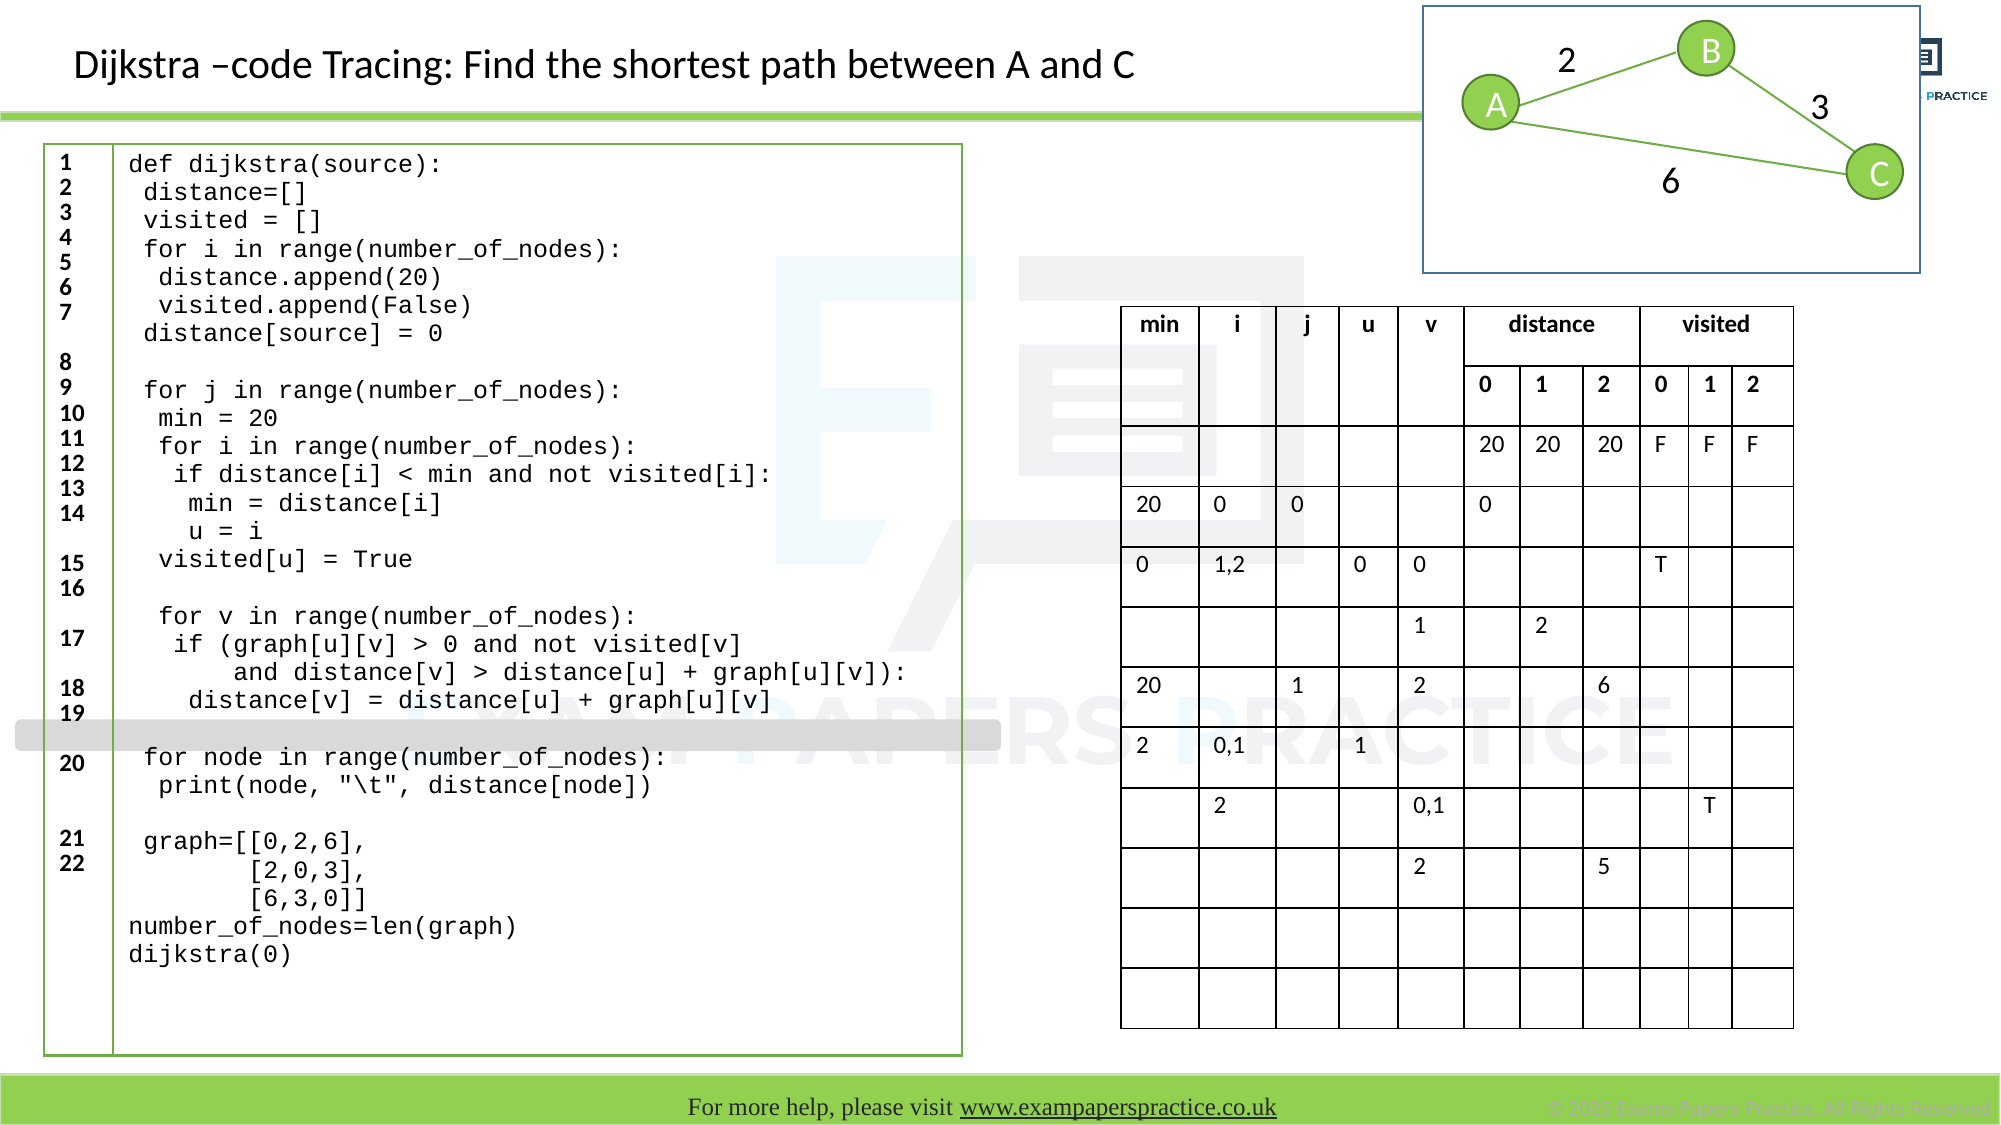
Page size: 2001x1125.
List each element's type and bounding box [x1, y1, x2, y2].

table_cell [1465, 969, 1519, 1028]
table_cell [1689, 367, 1731, 425]
table_cell [1465, 909, 1519, 967]
table_header [1277, 307, 1338, 425]
table_cell [1465, 608, 1519, 666]
table_cell [1465, 487, 1519, 546]
table_cell [1641, 427, 1688, 486]
table_cell [1641, 969, 1688, 1028]
table_cell [1340, 969, 1397, 1028]
table_cell [1399, 728, 1463, 787]
table_cell [1584, 668, 1639, 726]
table_cell [1465, 548, 1519, 606]
table_cell [1399, 909, 1463, 967]
table_cell [1200, 849, 1275, 907]
table_cell [1465, 367, 1519, 425]
table_cell [1733, 969, 1793, 1028]
table_cell [1584, 367, 1639, 425]
table_cell [1465, 849, 1519, 907]
text_box [963, 719, 1002, 752]
table_cell [1733, 427, 1793, 486]
table_cell [1340, 487, 1397, 546]
text_box [58, 29, 1152, 94]
table_header [1200, 307, 1275, 425]
table_cell [1584, 548, 1639, 606]
table_cell [1584, 909, 1639, 967]
text_box [14, 719, 43, 752]
table_cell [1584, 789, 1639, 847]
table_cell [1399, 849, 1463, 907]
table_cell [1399, 969, 1463, 1028]
table_cell [1122, 728, 1198, 787]
table_cell [1340, 728, 1397, 787]
table_cell [1521, 487, 1582, 546]
table_cell [1200, 728, 1275, 787]
table_cell [1340, 668, 1397, 726]
table_cell [1641, 548, 1688, 606]
table_cell [1584, 487, 1639, 546]
table_cell [1122, 668, 1198, 726]
table_cell [1200, 548, 1275, 606]
table_cell [1465, 427, 1519, 486]
table_cell [1733, 909, 1793, 967]
table_cell [1521, 849, 1582, 907]
table_cell [1584, 608, 1639, 666]
table_cell [1689, 969, 1731, 1028]
table_cell [1521, 427, 1582, 486]
table_cell [1521, 548, 1582, 606]
table_header [1122, 307, 1198, 425]
table_cell [1200, 487, 1275, 546]
table_cell [1277, 969, 1338, 1028]
table_cell [1277, 849, 1338, 907]
table_cell [1733, 789, 1793, 847]
table_cell [1122, 909, 1198, 967]
table_cell [1122, 548, 1198, 606]
table_cell [1399, 427, 1463, 486]
table_cell [1733, 728, 1793, 787]
table_cell [1200, 909, 1275, 967]
table_cell [1277, 548, 1338, 606]
table_header [1399, 307, 1463, 425]
table_cell [1689, 789, 1731, 847]
table_cell [1277, 728, 1338, 787]
table_cell [1200, 969, 1275, 1028]
table_header [114, 145, 961, 1054]
table_cell [1122, 849, 1198, 907]
table_header [1641, 307, 1793, 365]
table_cell [1200, 608, 1275, 666]
table_cell [1733, 487, 1793, 546]
table_cell [1733, 849, 1793, 907]
table_cell [1521, 608, 1582, 666]
table_header [1340, 307, 1397, 425]
table_cell [1521, 969, 1582, 1028]
table_cell [1641, 668, 1688, 726]
table_cell [1641, 849, 1688, 907]
table_cell [1399, 608, 1463, 666]
table_cell [1521, 909, 1582, 967]
table_cell [1584, 427, 1639, 486]
table_cell [1641, 909, 1688, 967]
table_cell [1733, 668, 1793, 726]
table_cell [1689, 487, 1731, 546]
table_cell [1277, 668, 1338, 726]
table_cell [1733, 608, 1793, 666]
table_cell [1200, 789, 1275, 847]
table_cell [1689, 427, 1731, 486]
table_cell [1584, 728, 1639, 787]
table_cell [1641, 789, 1688, 847]
table_header [1465, 307, 1639, 365]
table_cell [1584, 849, 1639, 907]
table_cell [1122, 969, 1198, 1028]
table_cell [1200, 668, 1275, 726]
table_cell [1122, 789, 1198, 847]
table_cell [1689, 909, 1731, 967]
table_cell [1277, 487, 1338, 546]
table_cell [1465, 668, 1519, 726]
table_cell [1122, 608, 1198, 666]
table_cell [1689, 548, 1731, 606]
table_cell [1399, 548, 1463, 606]
table_cell [1689, 849, 1731, 907]
table_cell [1521, 367, 1582, 425]
table_cell [1641, 608, 1688, 666]
table_cell [1277, 608, 1338, 666]
table_cell [1399, 668, 1463, 726]
table_cell [1200, 427, 1275, 486]
table_cell [1521, 668, 1582, 726]
table_cell [1340, 608, 1397, 666]
table_cell [1465, 789, 1519, 847]
table_cell [1733, 367, 1793, 425]
table_cell [1641, 487, 1688, 546]
table_cell [1340, 427, 1397, 486]
table_cell [1465, 728, 1519, 787]
table_cell [1689, 668, 1731, 726]
table_cell [1277, 789, 1338, 847]
table_cell [1521, 789, 1582, 847]
table_cell [1122, 427, 1198, 486]
table_header [45, 145, 112, 1054]
table_cell [1122, 487, 1198, 546]
table_cell [1399, 487, 1463, 546]
table_cell [1733, 548, 1793, 606]
table_cell [1340, 909, 1397, 967]
table_cell [1340, 789, 1397, 847]
table_cell [1641, 728, 1688, 787]
table_cell [1340, 548, 1397, 606]
table_cell [1689, 728, 1731, 787]
table_cell [1689, 608, 1731, 666]
table_cell [1584, 969, 1639, 1028]
table_cell [1521, 728, 1582, 787]
text_box [1422, 5, 1921, 274]
table_cell [1399, 789, 1463, 847]
table_cell [1277, 427, 1338, 486]
table_cell [1641, 367, 1688, 425]
table_cell [1340, 849, 1397, 907]
table_cell [1277, 909, 1338, 967]
